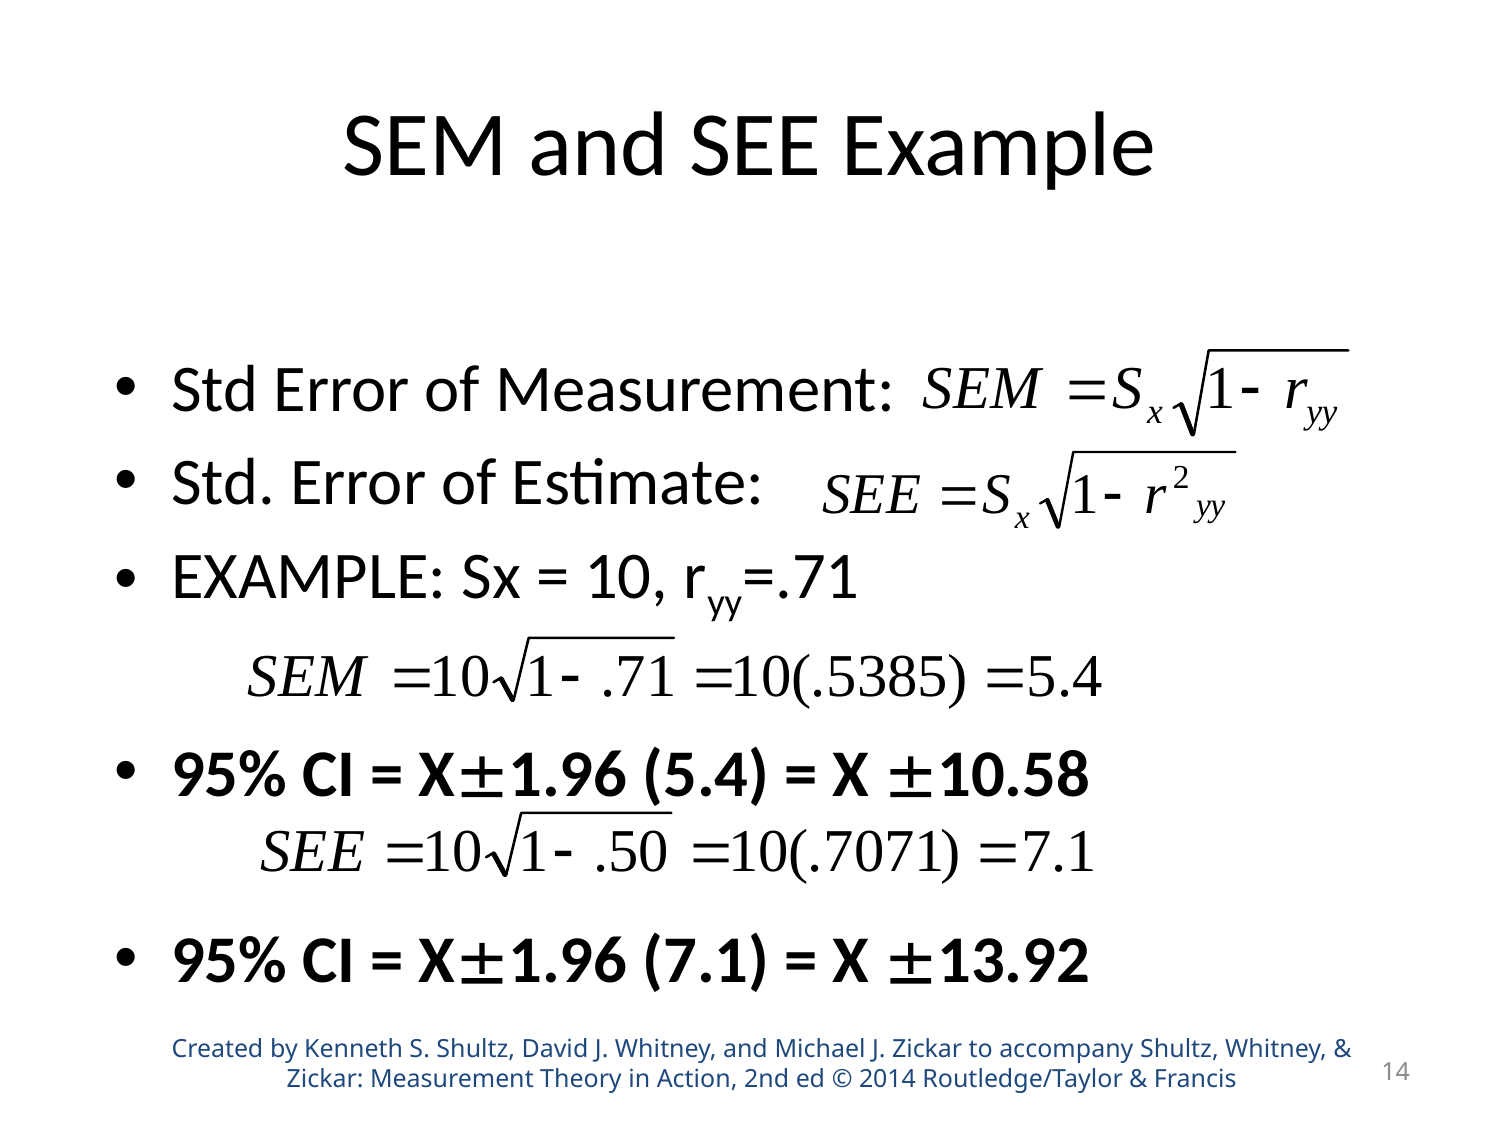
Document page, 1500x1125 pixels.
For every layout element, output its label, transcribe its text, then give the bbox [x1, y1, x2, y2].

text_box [237, 624, 1113, 722]
footer Created by Kenneth S. Shultz, David J. Whitney, and Michael J. Zickar to accompany Shultz, Whitney, & Zickar: Measurement Theory in Action, 2nd ed © 2014 Routledge/Taylor & Francis [137, 1025, 1388, 1100]
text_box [912, 337, 1363, 450]
title SEM and SEE Example [75, 45, 1425, 233]
slide_number 14 [1074, 1042, 1425, 1103]
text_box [812, 437, 1248, 543]
list Std Error of Measurement: Std. Error of Estimate: EXAMPLE: Sx = 10, ryy=.71 95% CI = X1.96 (5.4) = X 10.58 95% CI = X1.96 (7.1) = X 13.92 [99, 337, 1375, 1013]
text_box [249, 799, 1100, 897]
